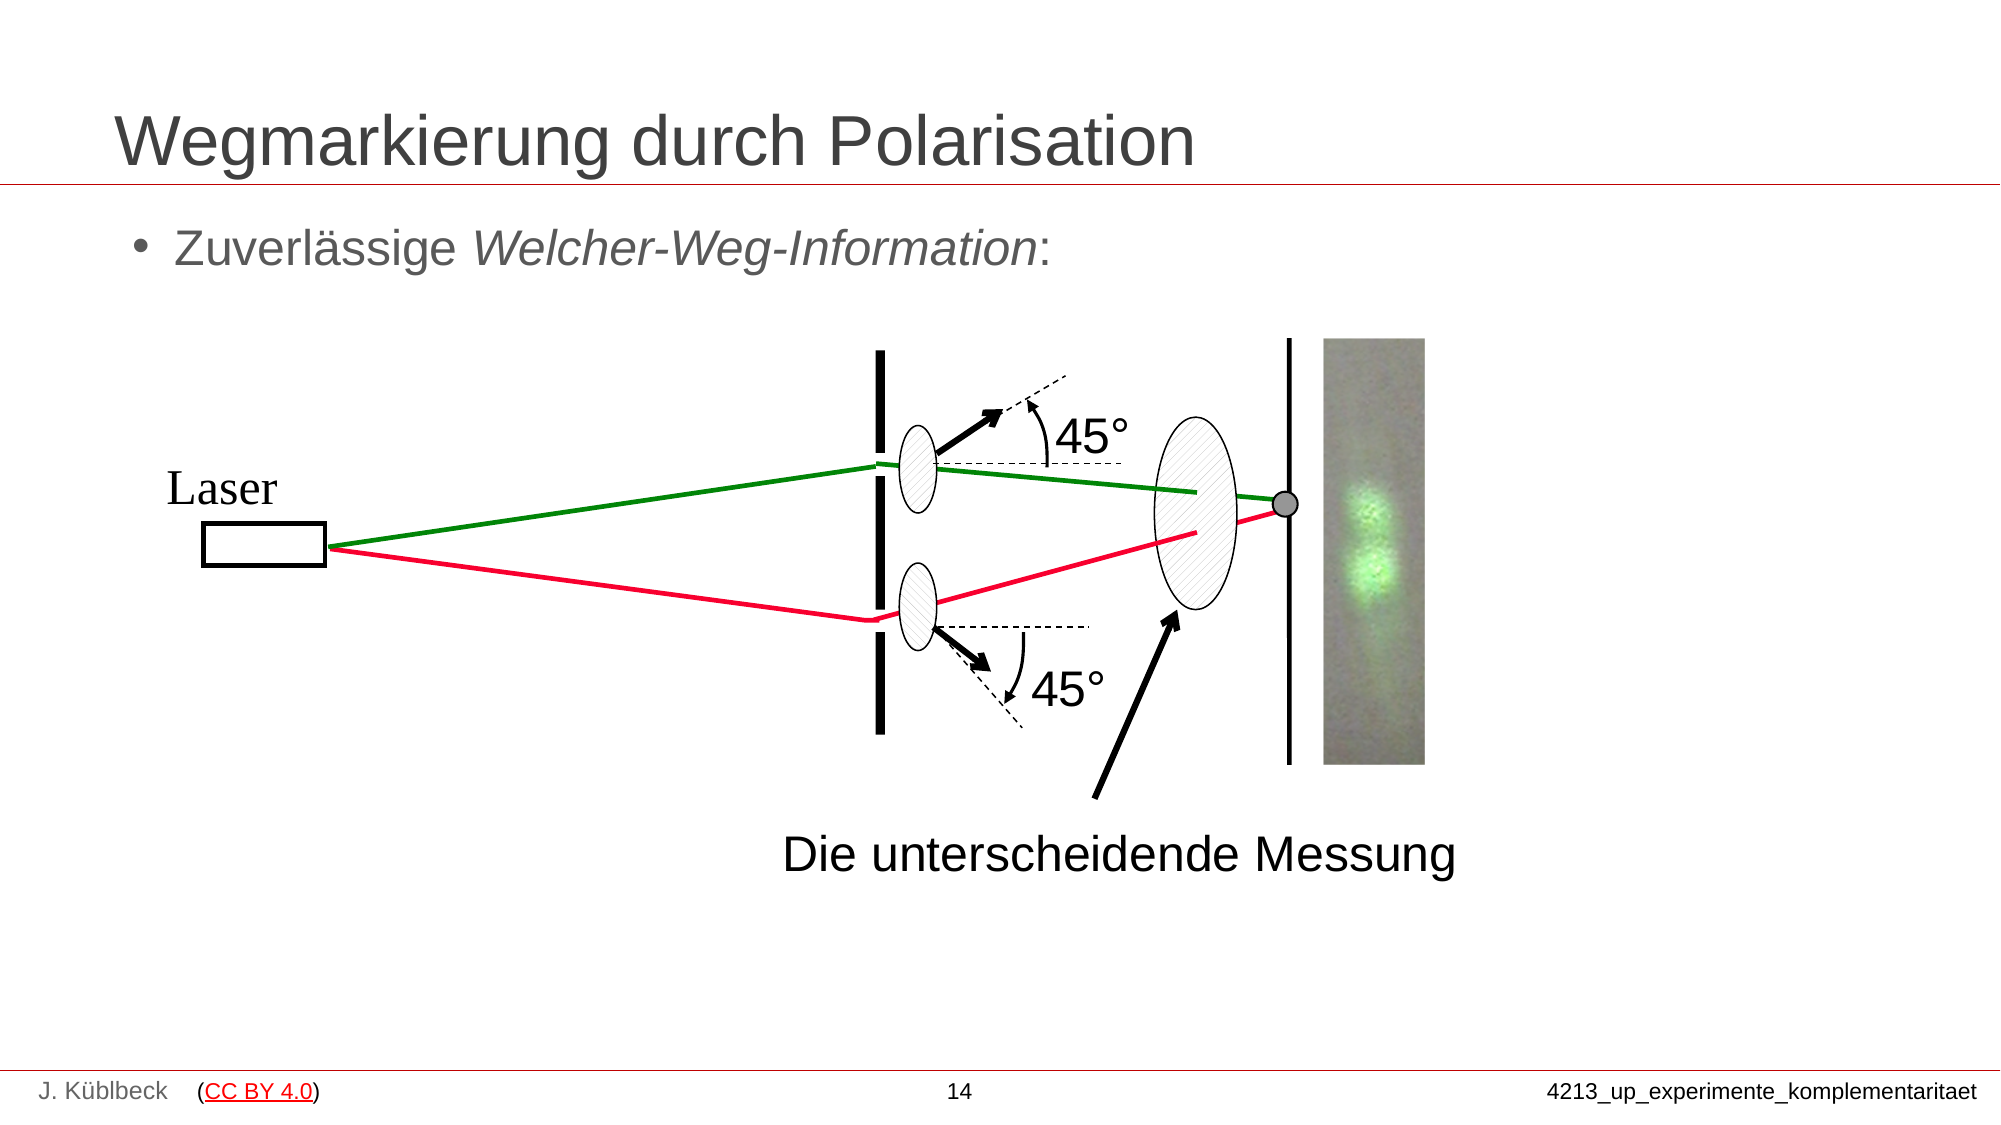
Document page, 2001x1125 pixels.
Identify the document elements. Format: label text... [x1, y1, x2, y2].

picture [1160, 339, 1588, 764]
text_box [1094, 609, 1178, 799]
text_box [933, 366, 1147, 729]
title Wegmarkierung durch Polarisation [99, 90, 1900, 185]
text_box Die unterscheidende Messung [768, 784, 1473, 889]
list Zuverlässige Welcher-Weg-Information: [99, 208, 1900, 1035]
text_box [98, 337, 1298, 766]
